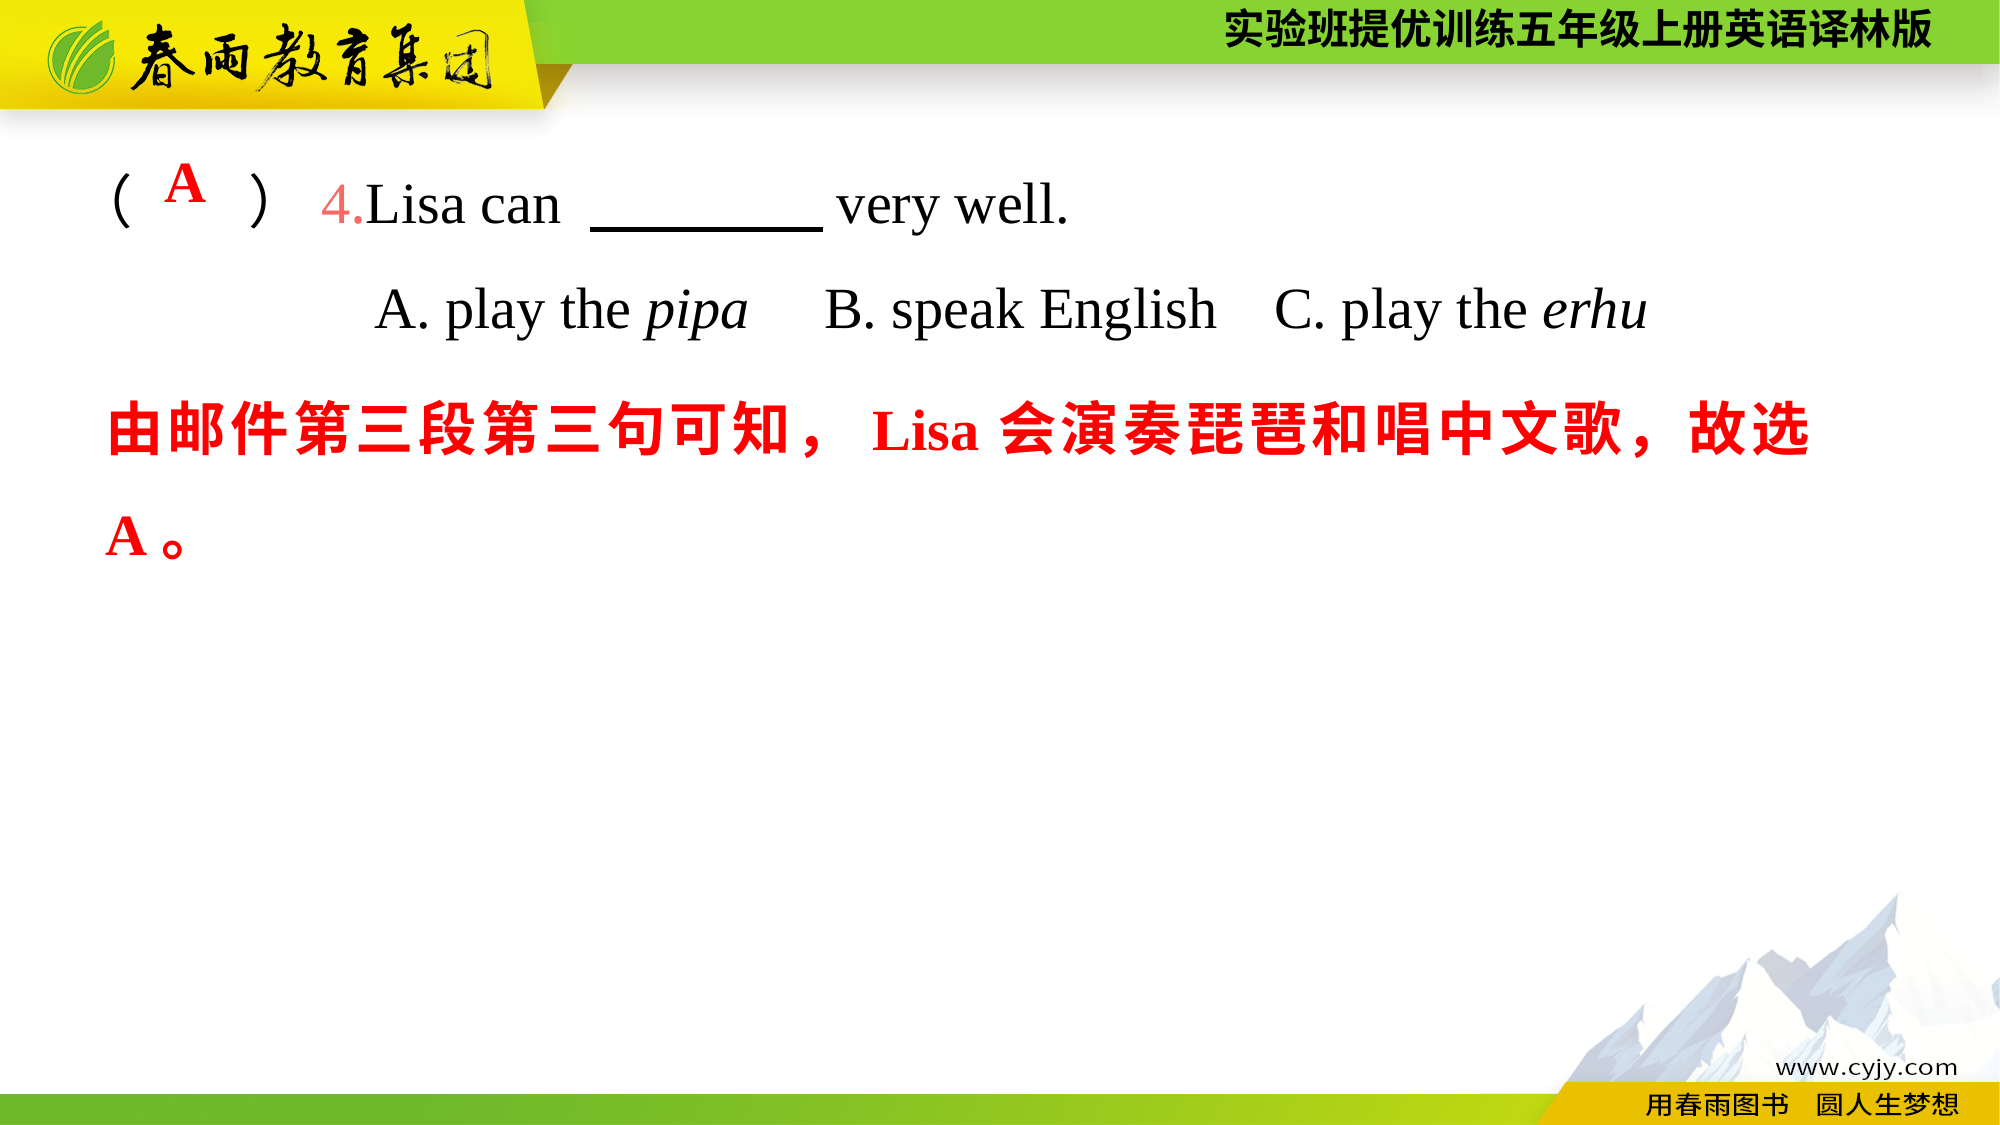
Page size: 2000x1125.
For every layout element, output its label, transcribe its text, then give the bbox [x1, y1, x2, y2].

picture [0, 0, 2000, 1125]
text_box 由邮件第三段第三句可知，Lisa会演奏琵琶和唱中文歌，故选A。 [90, 349, 1839, 575]
text_box A [149, 137, 222, 222]
list （ ）4.Lisa can very well. A. play the pipa B. speak English C. play the erhu [59, 122, 1944, 350]
